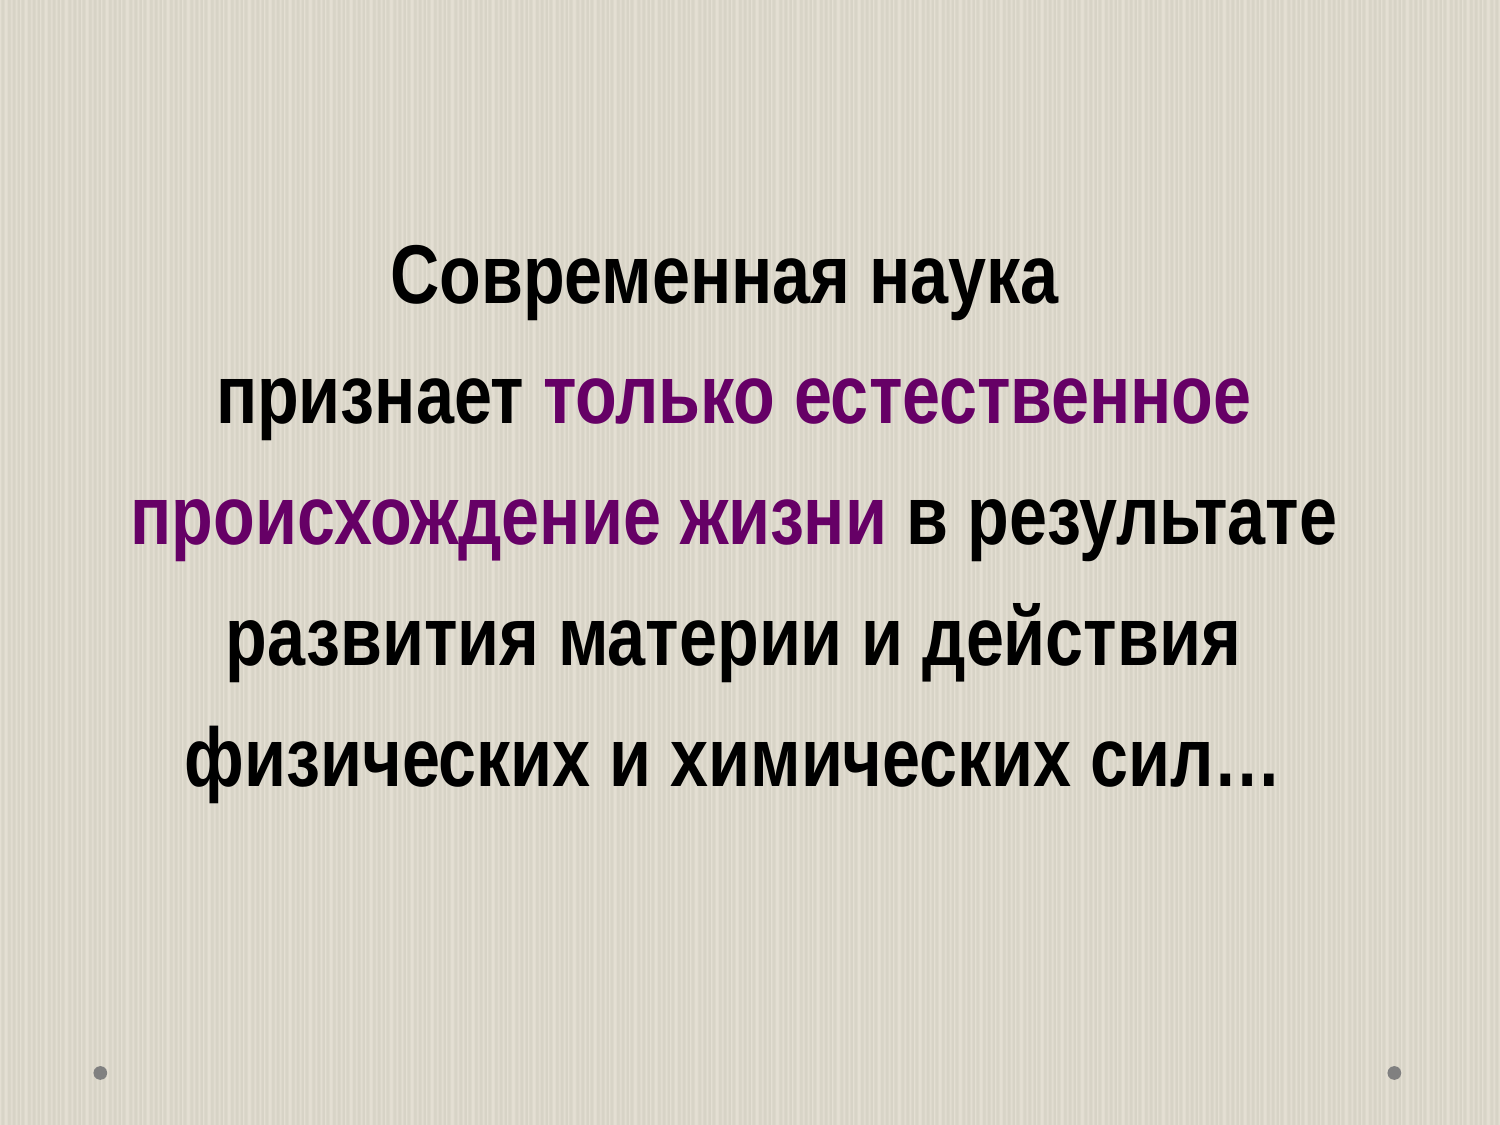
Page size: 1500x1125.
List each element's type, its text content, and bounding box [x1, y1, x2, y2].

title Современная наука признает только естественное происхождение жизни в результате развития материи и действия физических и химических сил… [41, 66, 1427, 811]
